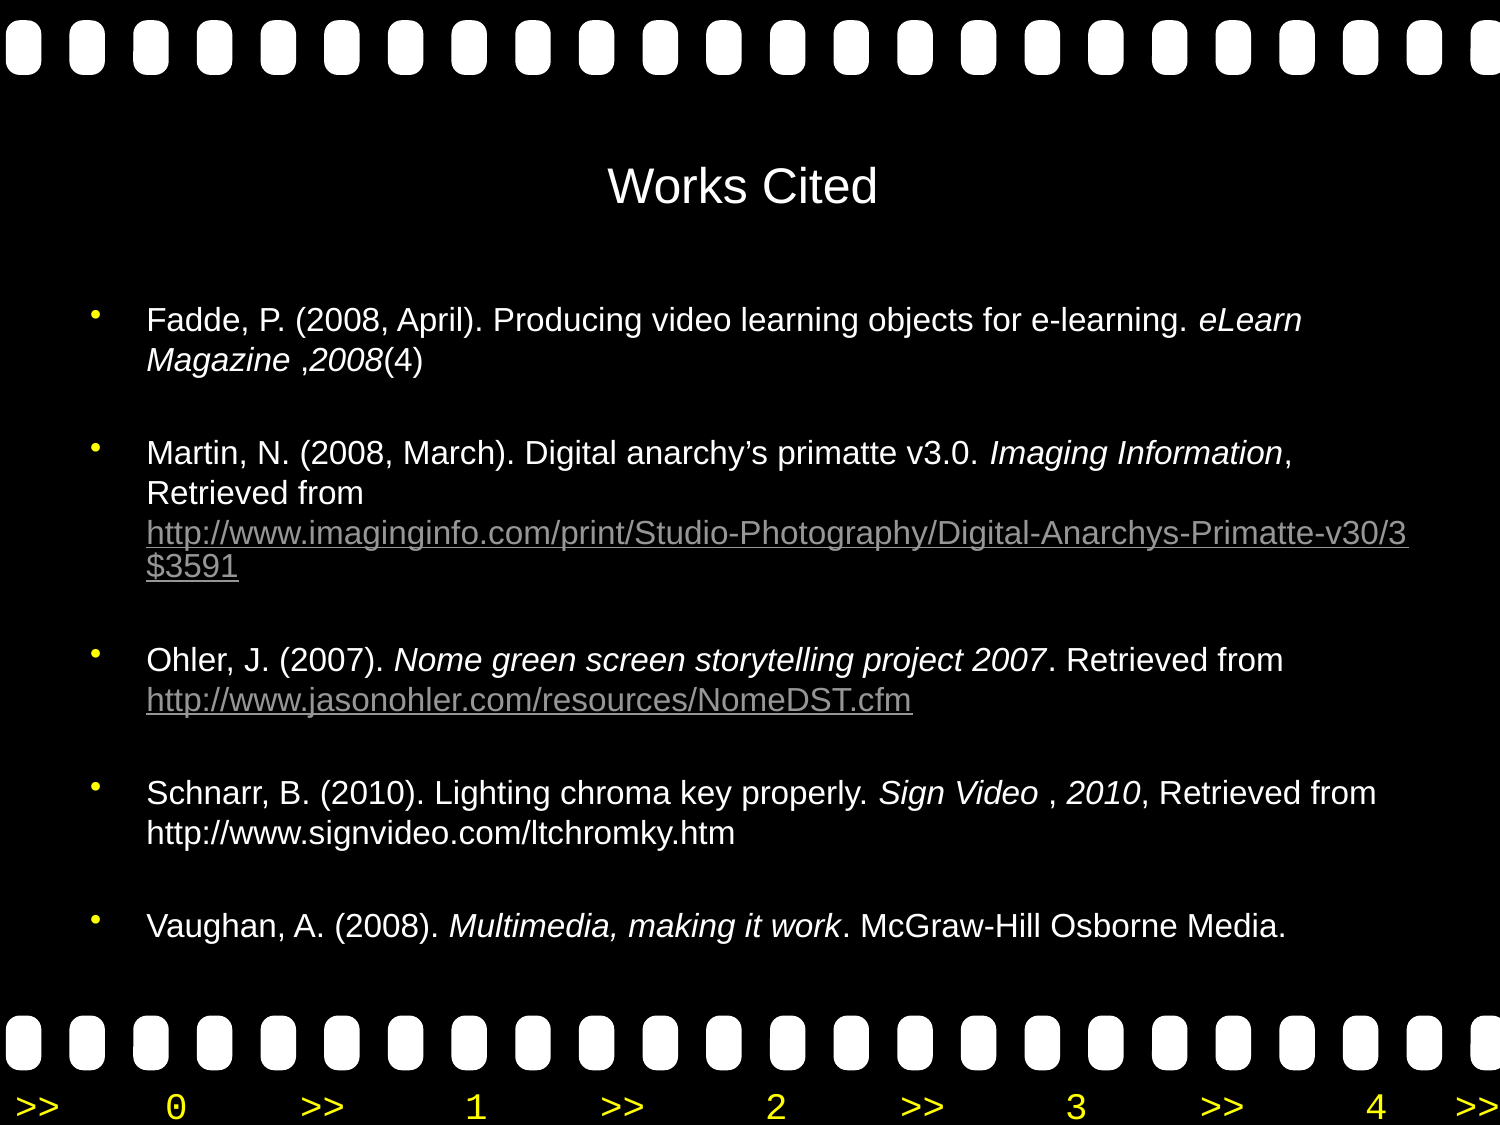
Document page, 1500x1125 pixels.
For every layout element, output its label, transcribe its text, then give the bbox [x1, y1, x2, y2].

list Fadde, P. (2008, April). Producing video learning objects for e-learning. eLearn Magazine ,2008(4) Martin, N. (2008, March). Digital anarchy’s primatte v3.0. Imaging Information, Retrieved from http://www.imaginginfo.com/print/Studio-Photography/Digital-Anarchys-Primatte-v30/3$3591 Ohler, J. (2007). Nome green screen storytelling project 2007. Retrieved from http://www.jasonohler.com/resources/NomeDST.cfm Schnarr, B. (2010). Lighting chroma key properly. Sign Video , 2010, Retrieved from http://www.signvideo.com/ltchromky.htm Vaughan, A. (2008). Multimedia, making it work. McGraw-Hill Osborne Media. [74, 290, 1426, 1006]
title Works Cited [74, 89, 1426, 278]
